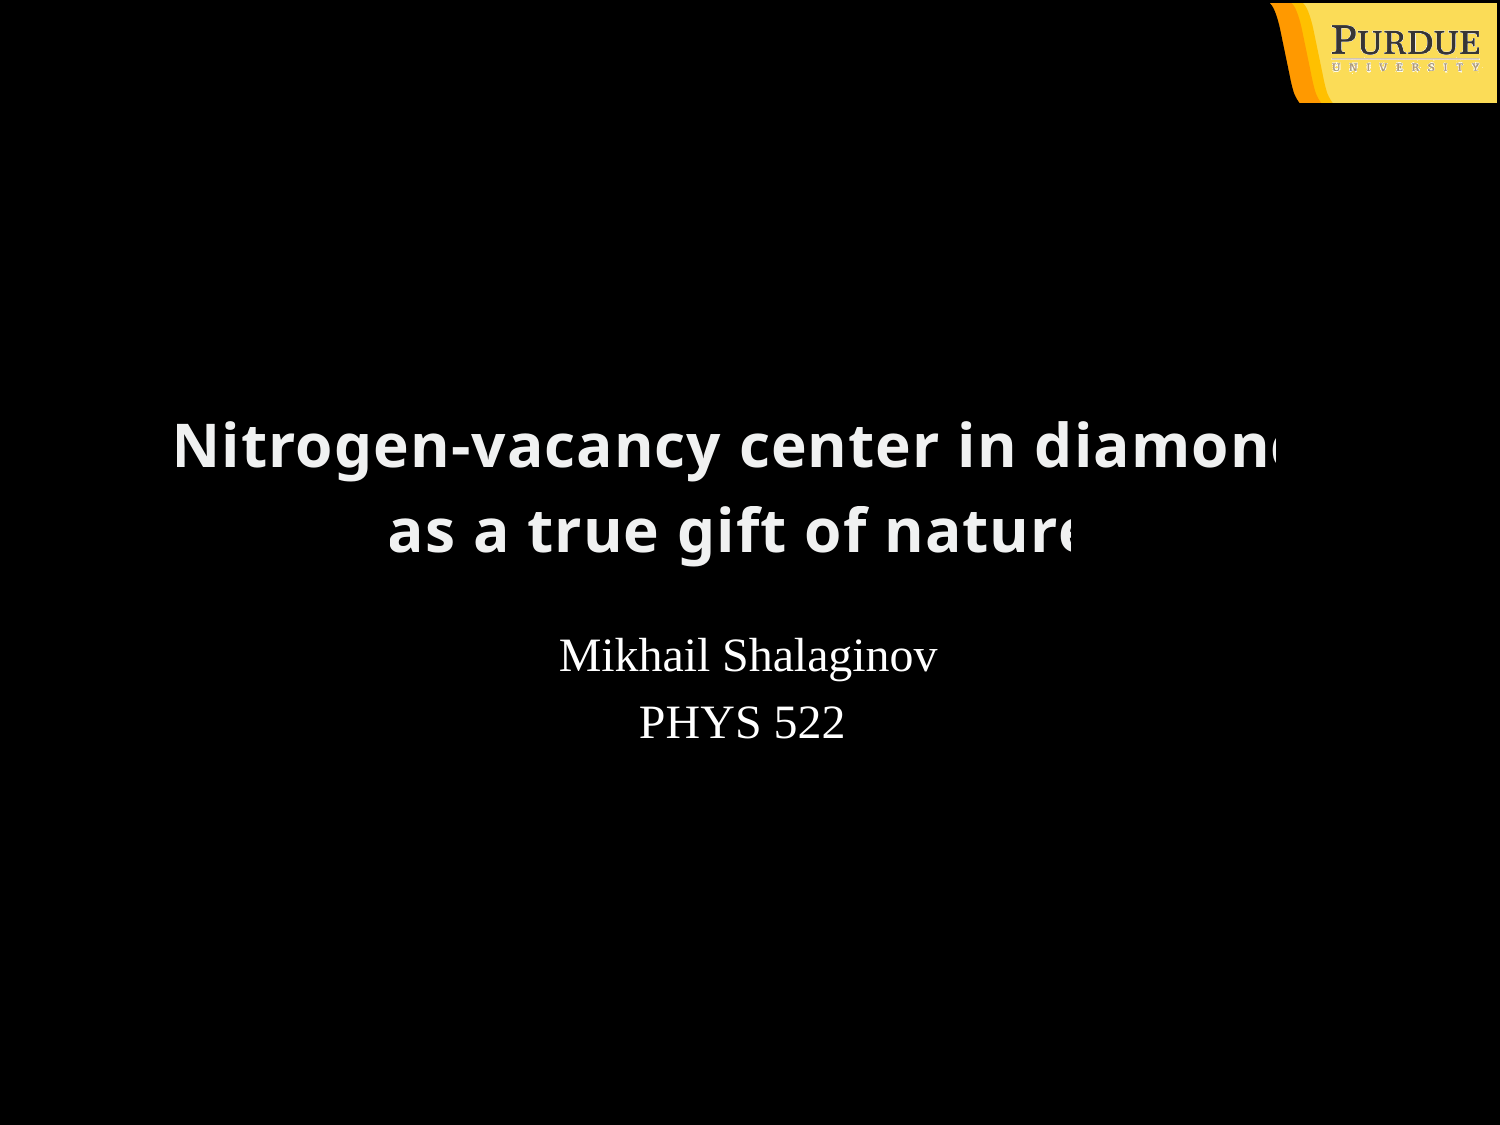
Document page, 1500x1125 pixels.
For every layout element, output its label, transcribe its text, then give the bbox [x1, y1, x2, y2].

picture [1323, 20, 1489, 75]
text_box Nitrogen-vacancy center in diamond as a true gift of nature [37, 399, 1463, 572]
subtitle Mikhail Shalaginov PHYS 522 [0, 561, 1499, 1037]
